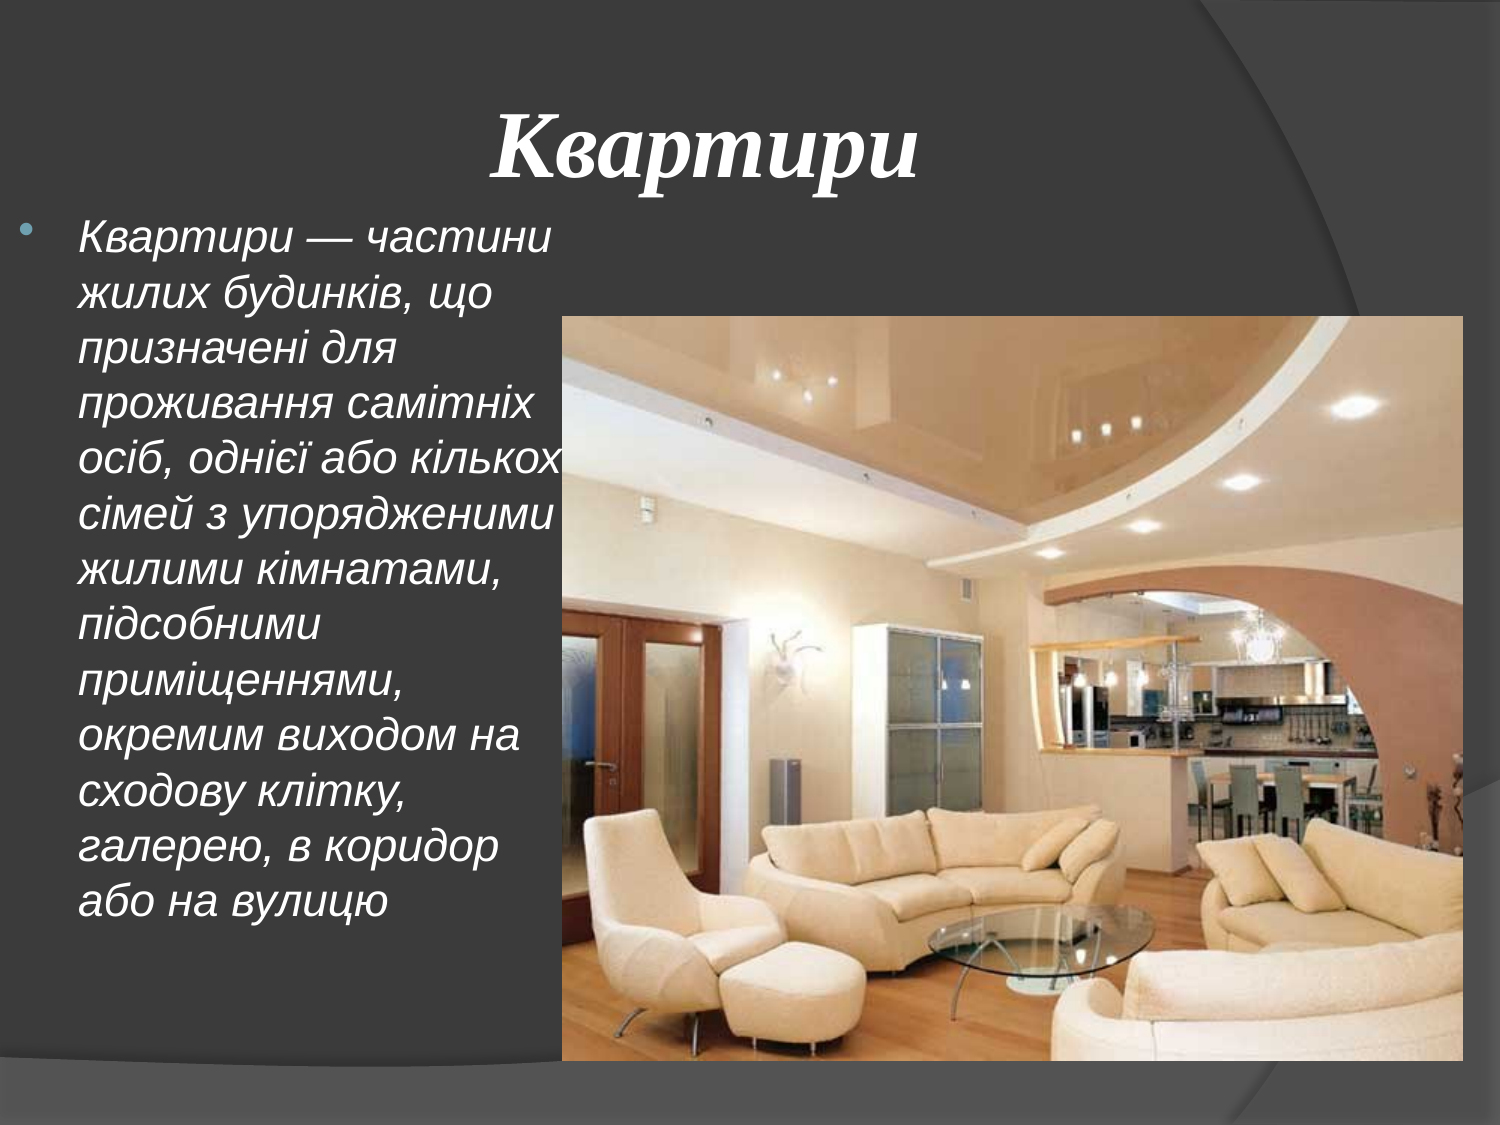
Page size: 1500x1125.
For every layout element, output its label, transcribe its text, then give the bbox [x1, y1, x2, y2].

list Квартири — частини жилих будинків, що призначені для проживання самітніх осіб, однієї або кількох сімей з упорядженими жилими кімнатами, підсобними приміщеннями, окремим виходом на сходову клітку, галерею, в коридор або на вулицю [0, 199, 600, 942]
picture [562, 316, 1463, 1061]
title Квартири [75, 45, 1300, 233]
